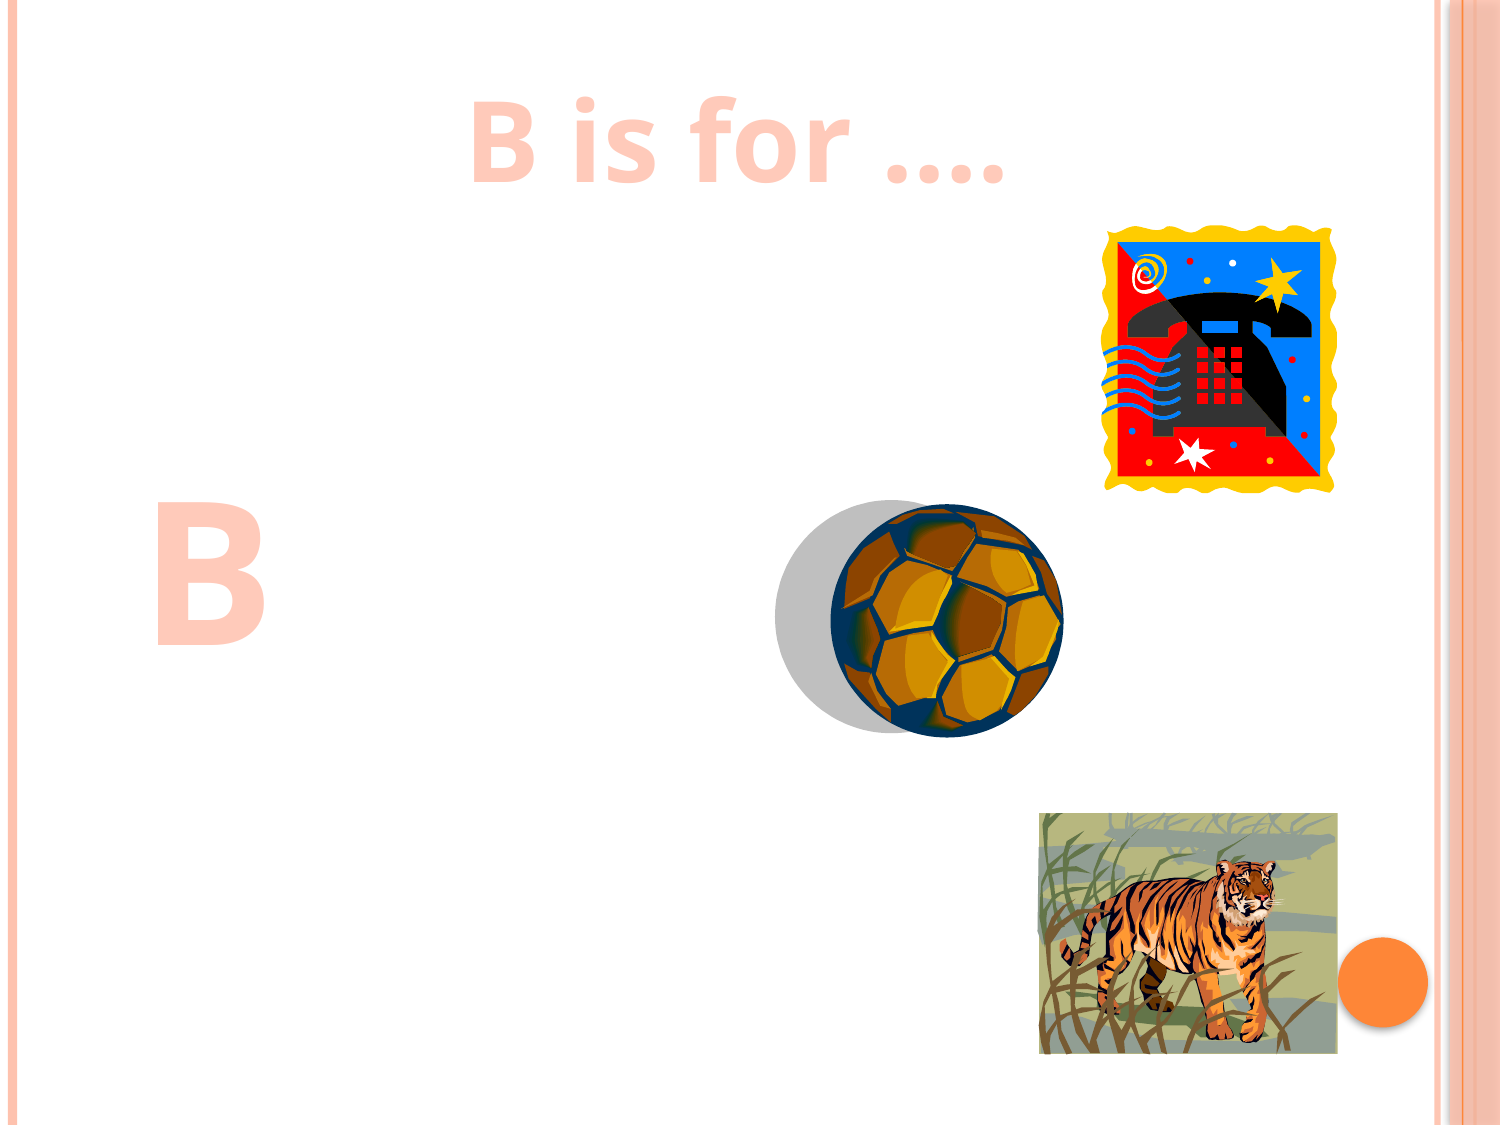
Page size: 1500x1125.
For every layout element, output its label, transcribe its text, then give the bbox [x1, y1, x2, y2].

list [774, 499, 1065, 738]
picture [1036, 811, 1339, 1055]
picture [1099, 224, 1338, 494]
text_box B [87, 437, 328, 693]
text_box B is for …. [249, 62, 1225, 213]
